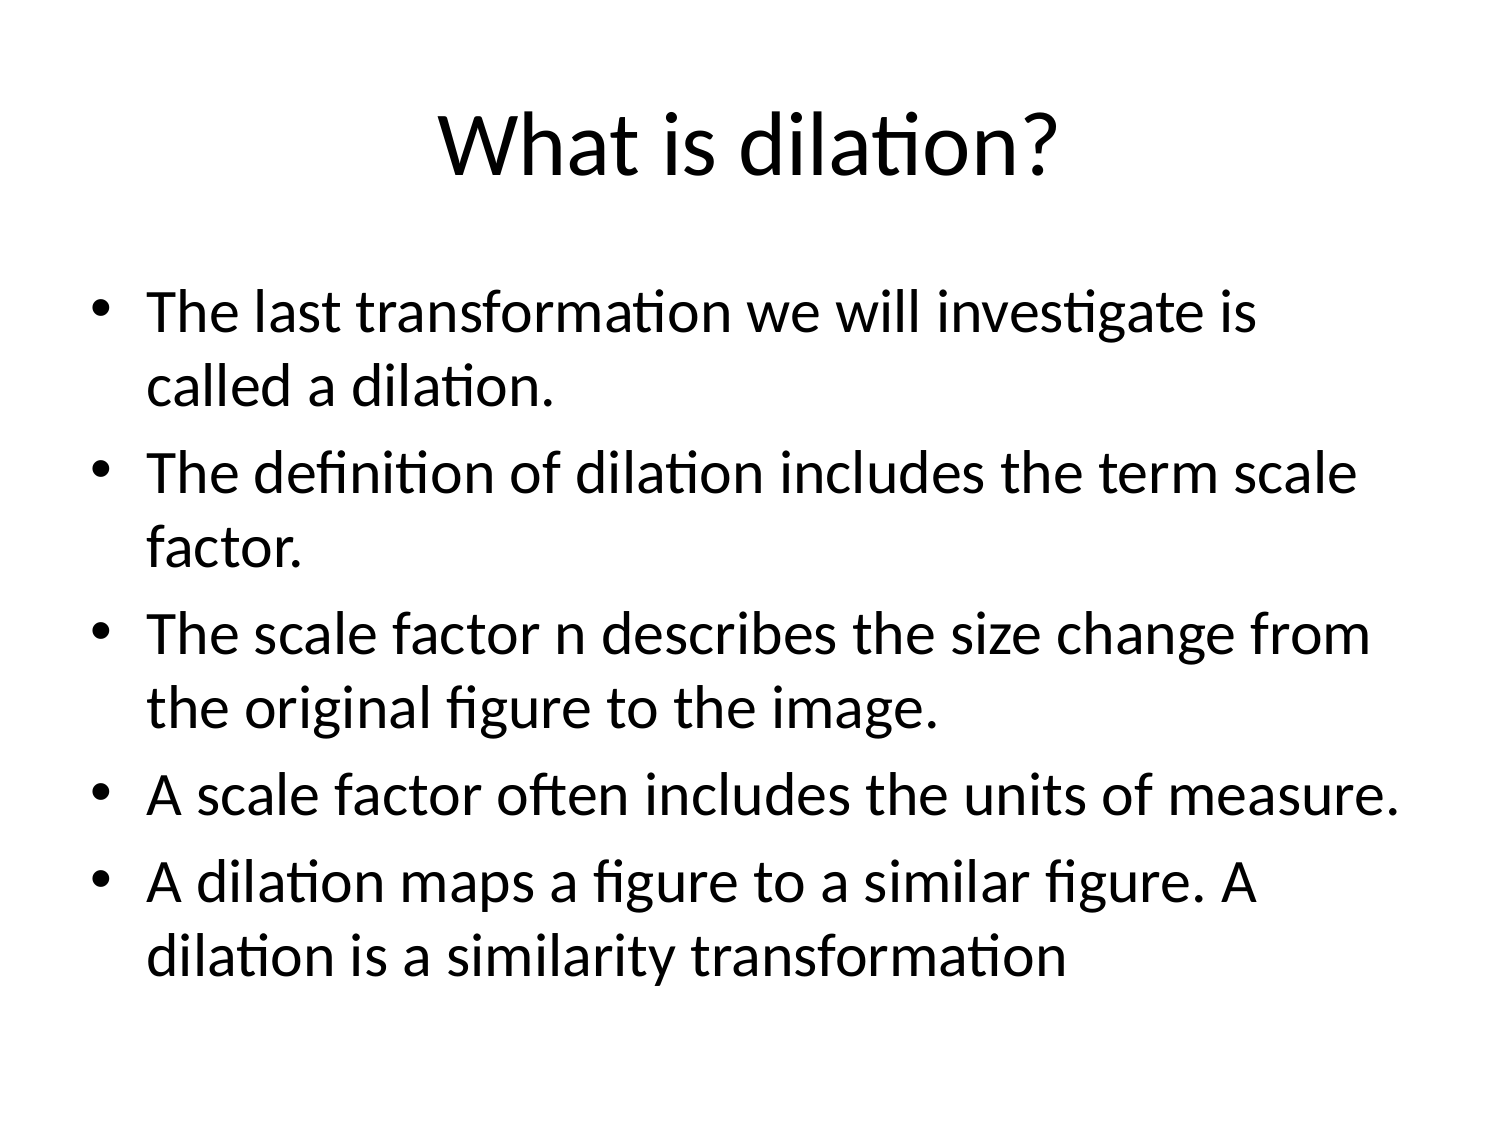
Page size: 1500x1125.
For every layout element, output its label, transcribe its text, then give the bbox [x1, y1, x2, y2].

list The last transformation we will investigate is called a dilation. The definition of dilation includes the term scale factor. The scale factor n describes the size change from the original figure to the image. A scale factor often includes the units of measure. A dilation maps a figure to a similar figure. A dilation is a similarity transformation [75, 262, 1425, 1005]
title What is dilation? [75, 45, 1425, 233]
